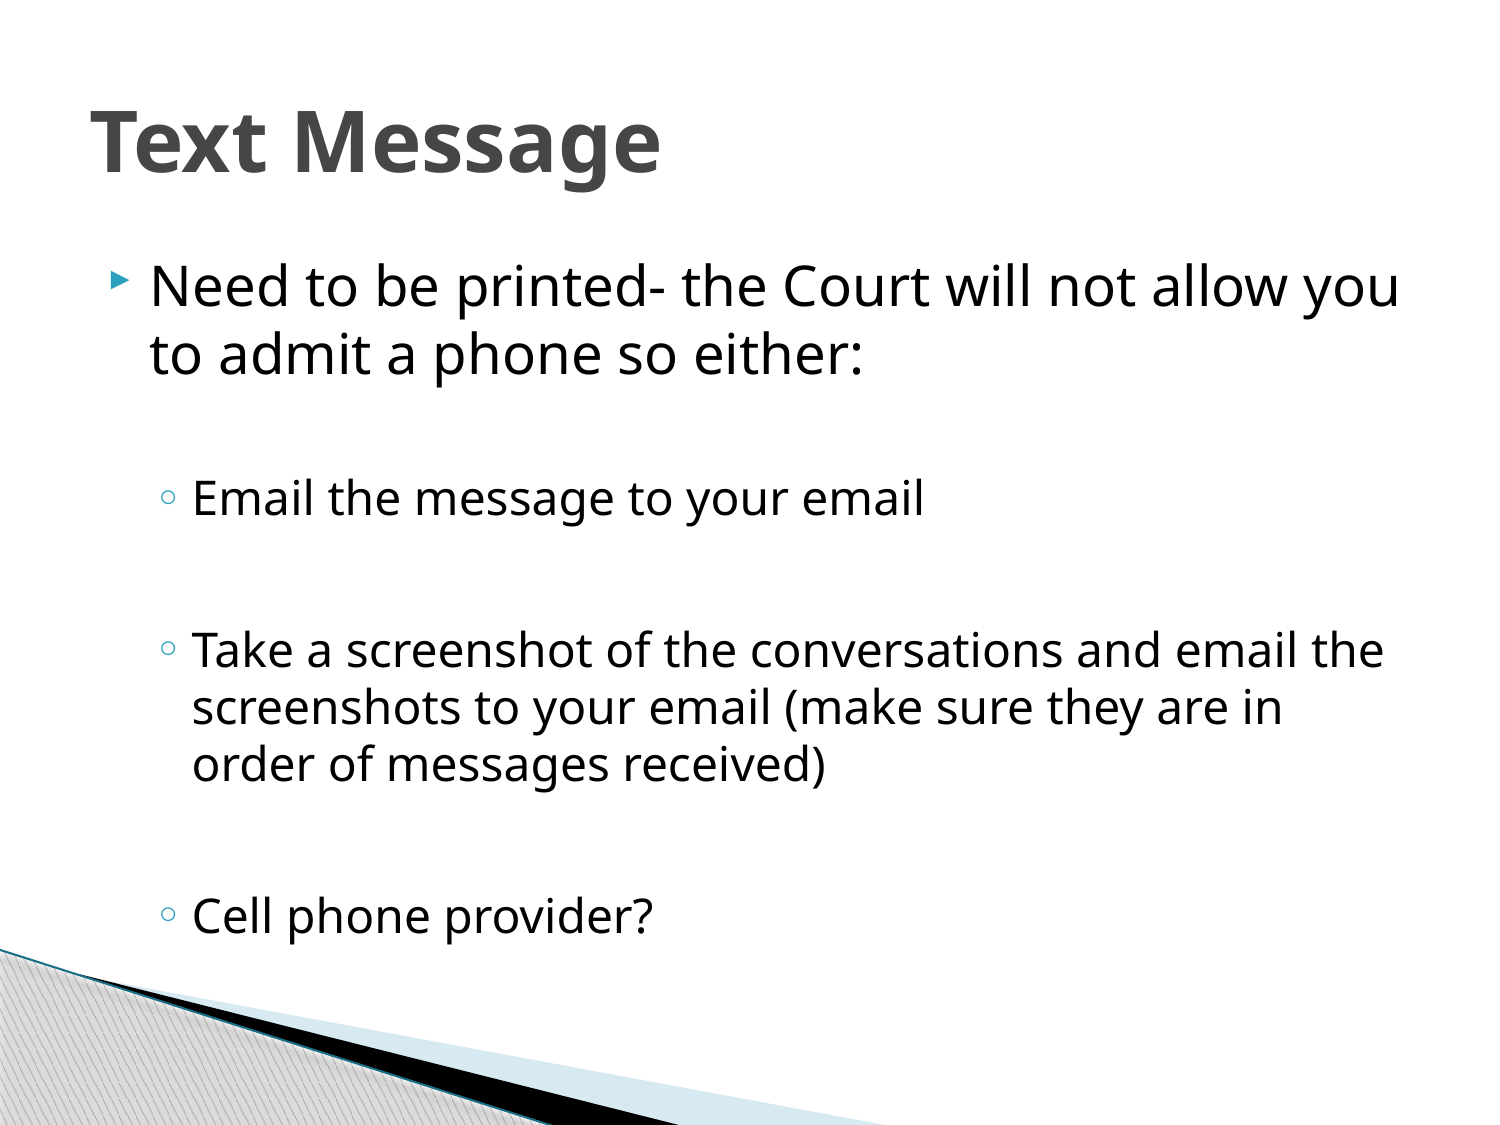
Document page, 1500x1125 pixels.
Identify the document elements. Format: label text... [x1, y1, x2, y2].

list Need to be printed- the Court will not allow you to admit a phone so either: Email the message to your email Take a screenshot of the conversations and email the screenshots to your email (make sure they are in order of messages received) Cell phone provider? [75, 243, 1425, 986]
title Text Message [75, 45, 1425, 233]
